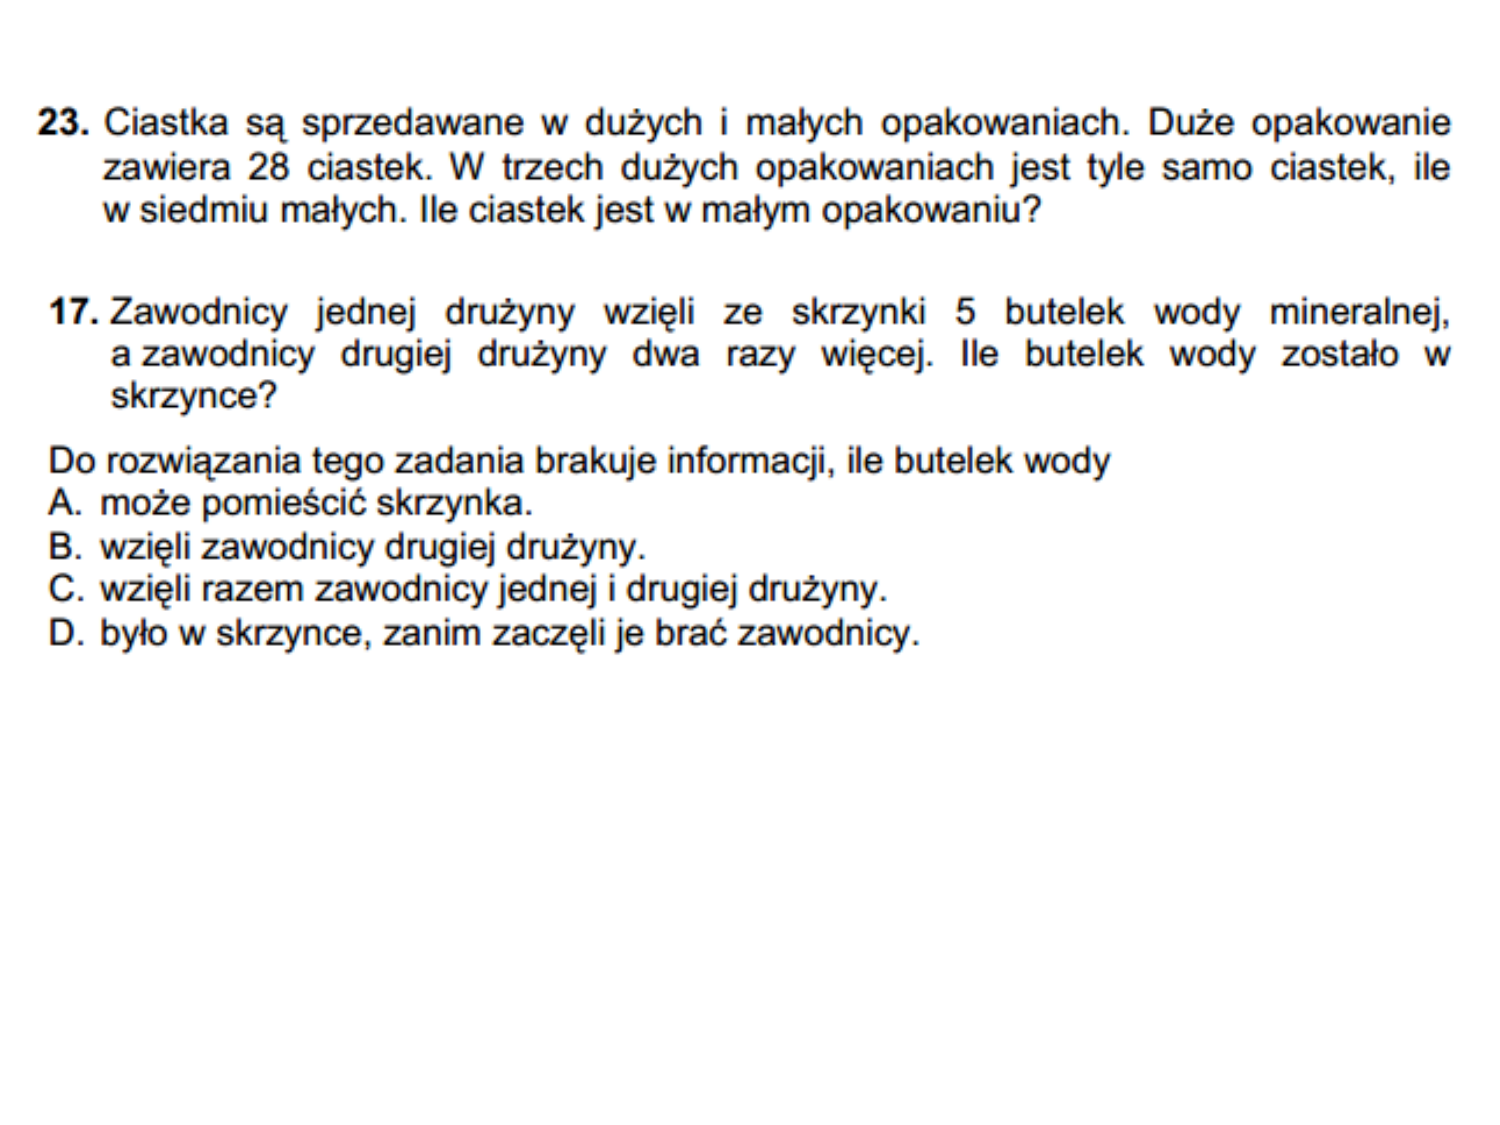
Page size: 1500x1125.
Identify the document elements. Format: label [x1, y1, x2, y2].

picture [21, 278, 1500, 677]
picture [0, 74, 1469, 244]
